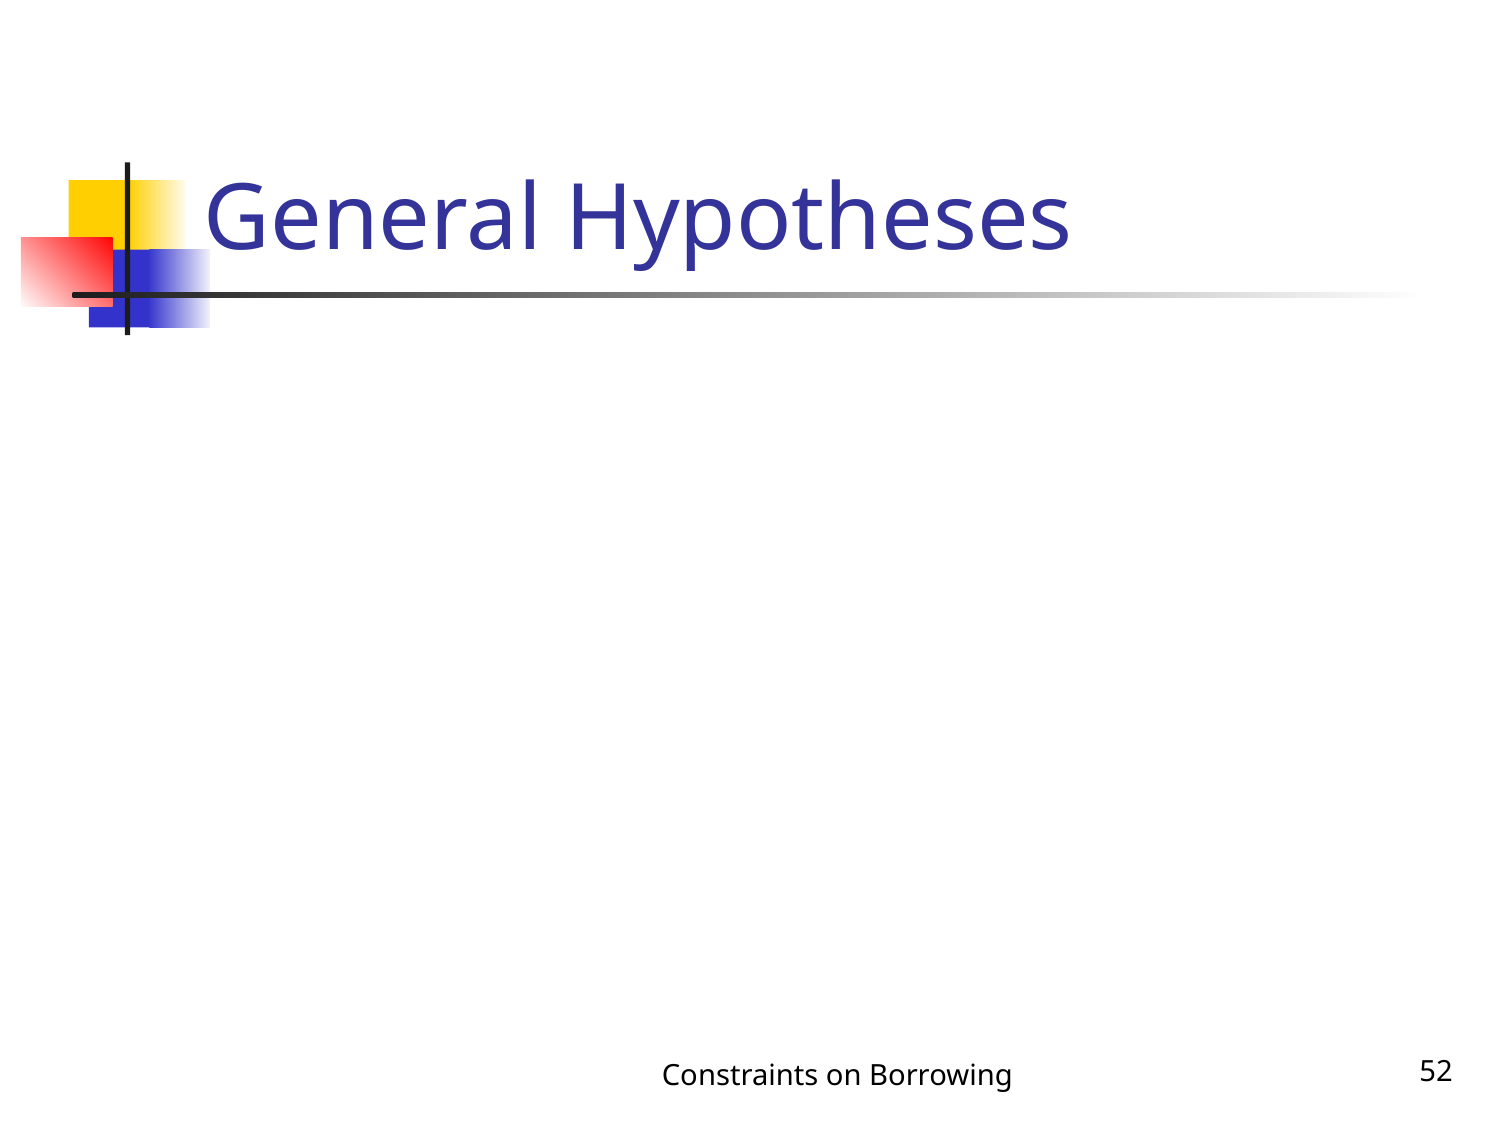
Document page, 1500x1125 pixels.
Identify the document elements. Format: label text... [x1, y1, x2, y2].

footer Constraints on Borrowing [599, 1023, 1076, 1100]
slide_number 52 [1154, 1023, 1468, 1100]
title General Hypotheses [188, 34, 1468, 276]
